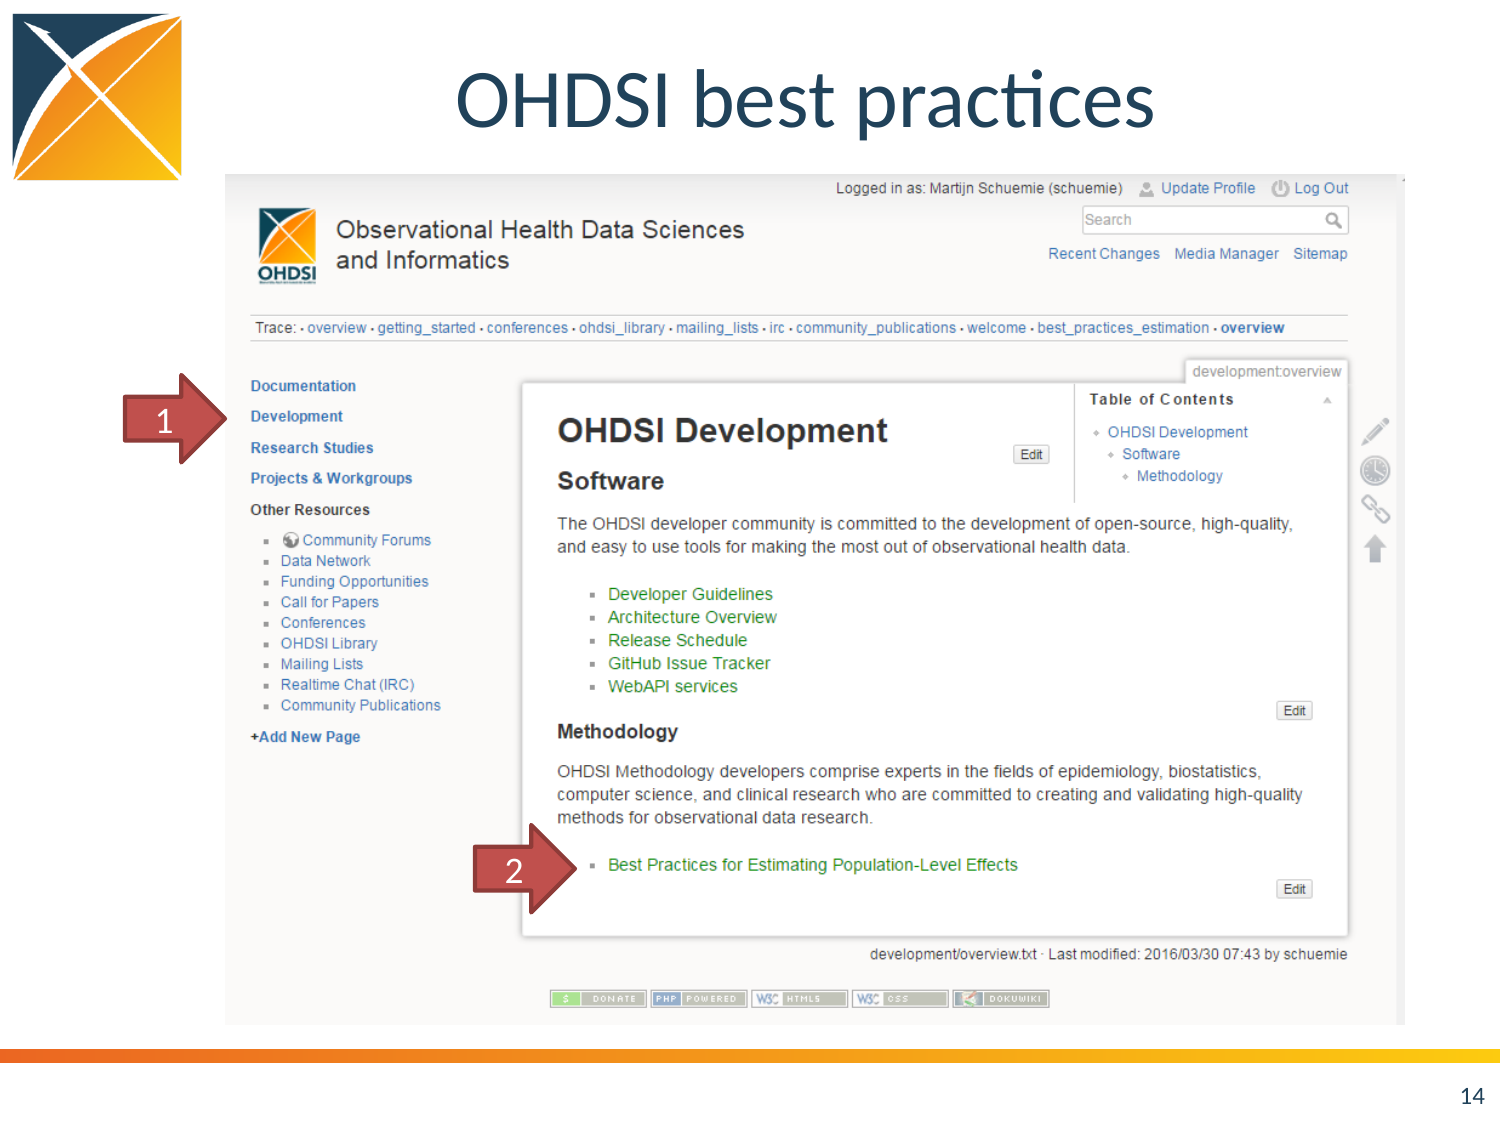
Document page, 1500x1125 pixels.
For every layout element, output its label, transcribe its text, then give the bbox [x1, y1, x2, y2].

text_box 1 [122, 373, 219, 465]
picture [224, 174, 1405, 1026]
title OHDSI best practices [187, 24, 1425, 163]
picture [0, 0, 206, 200]
slide_number 14 [1149, 1065, 1500, 1125]
